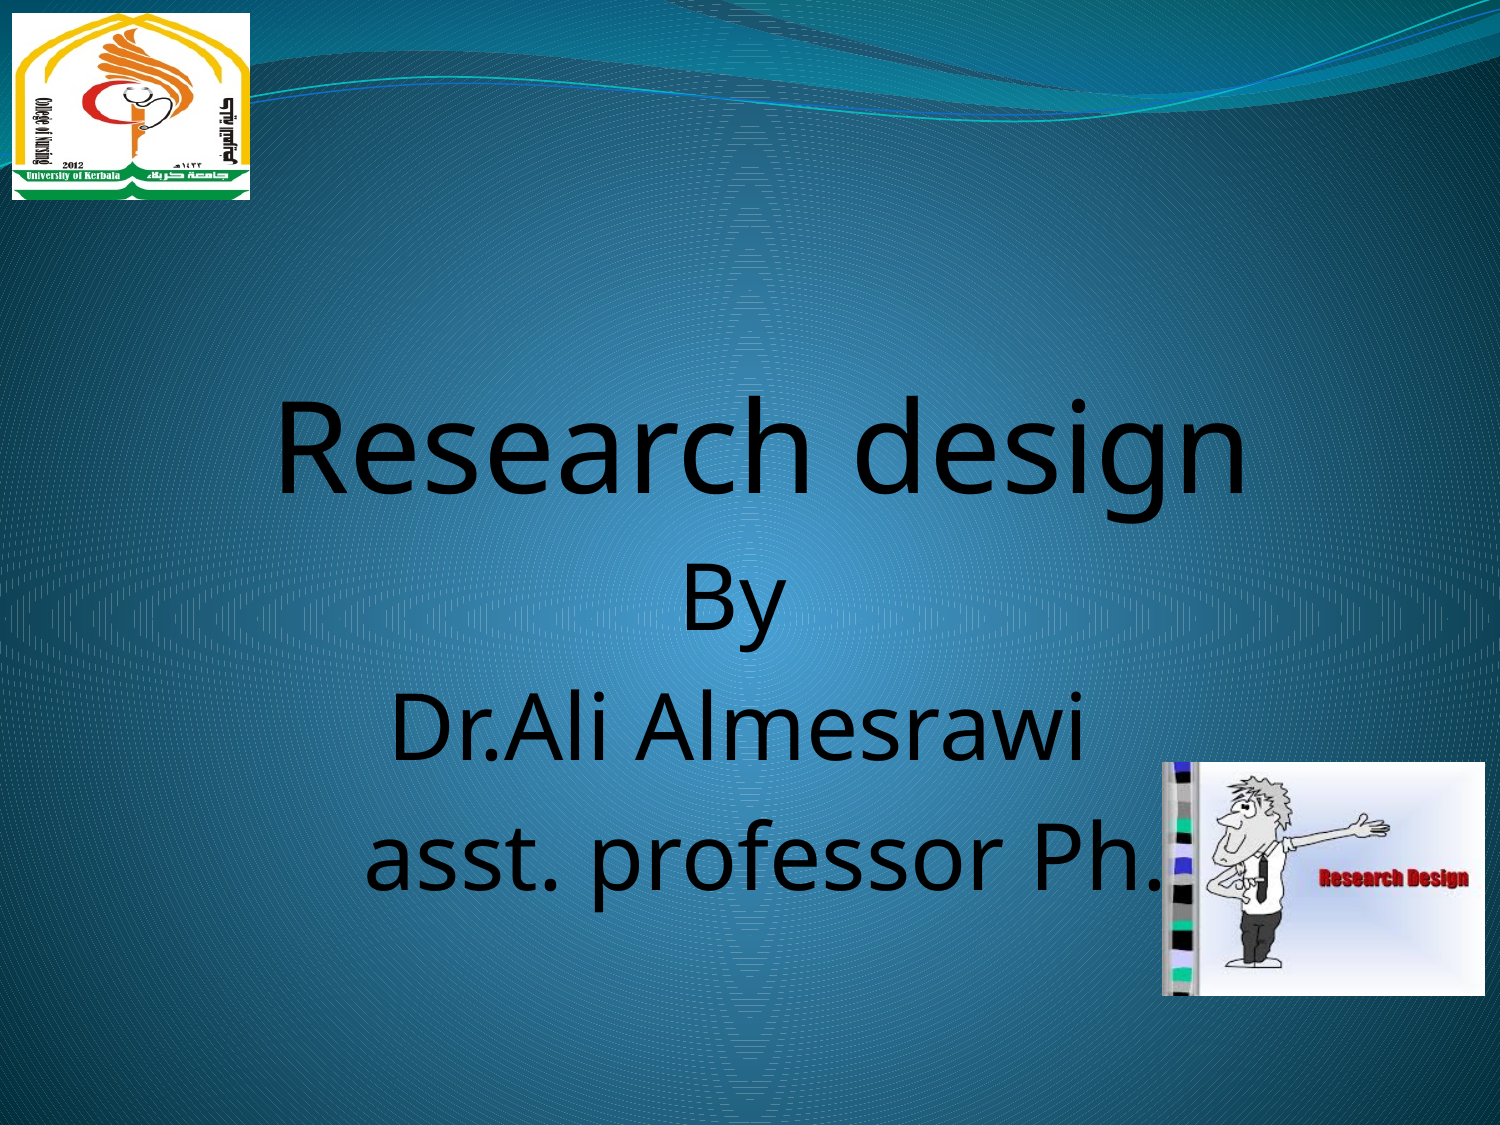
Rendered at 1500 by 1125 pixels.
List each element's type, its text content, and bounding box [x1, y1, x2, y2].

subtitle Research design By Dr.Ali Almesrawi asst. professor Ph.D [0, 0, 1500, 1125]
picture [1162, 762, 1485, 996]
picture [12, 14, 251, 201]
